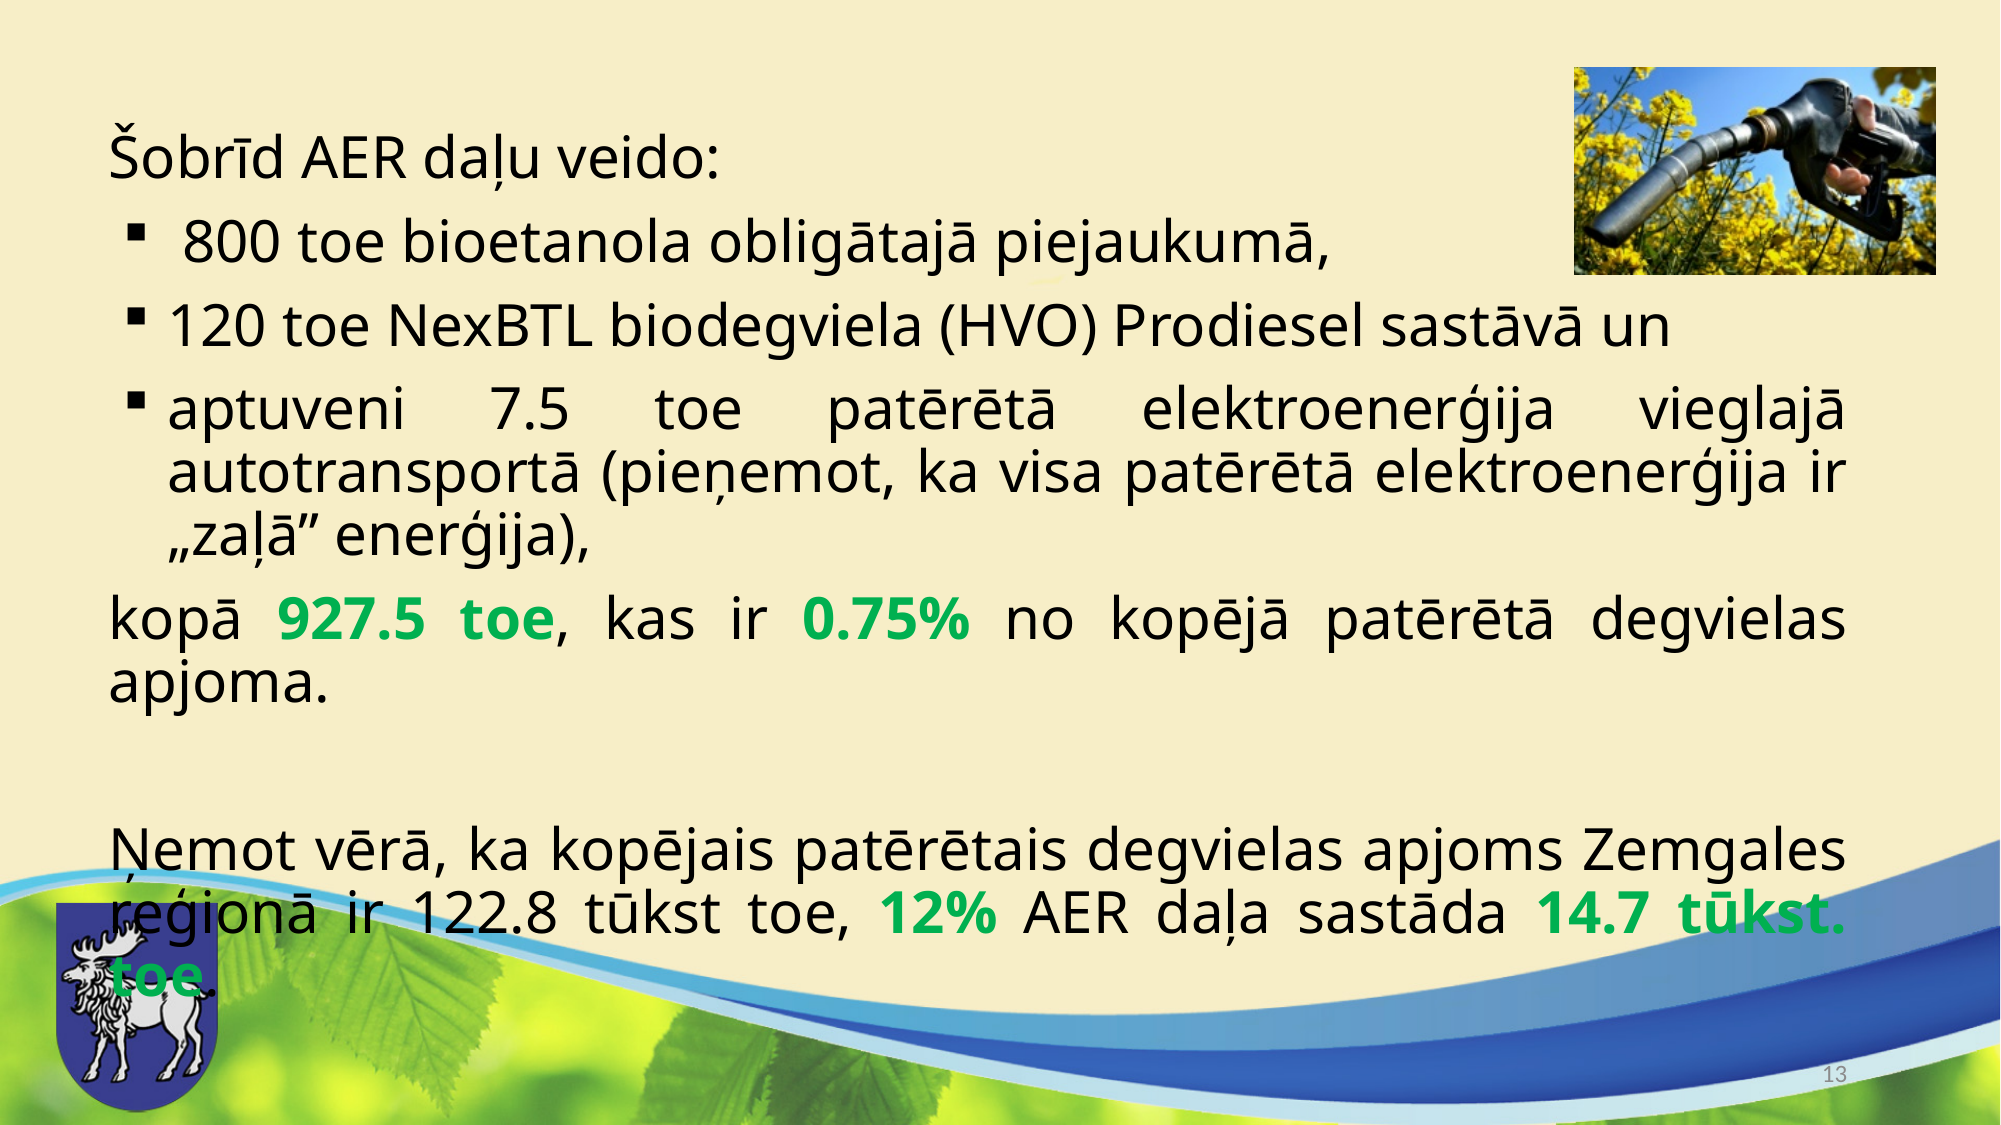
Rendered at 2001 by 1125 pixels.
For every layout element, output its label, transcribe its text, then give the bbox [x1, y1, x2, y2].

slide_number 13 [1412, 1042, 1863, 1103]
picture [0, 0, 2001, 1125]
list Šobrīd AER daļu veido: 800 toe bioetanola obligātajā piejaukumā, 120 toe NexBTL biodegviela (HVO) Prodiesel sastāvā un aptuveni 7.5 toe patērētā elektroenerģija vieglajā autotransportā (pieņemot, ka visa patērētā elektroenerģija ir „zaļā” enerģija), kopā 927.5 toe, kas ir 0.75% no kopējā patērētā degvielas apjoma. Ņemot vērā, ka kopējais patērētais degvielas apjoms Zemgales reģionā ir 122.8 tūkst toe, 12% AER daļa sastāda 14.7 tūkst. toe. [93, 120, 1863, 929]
